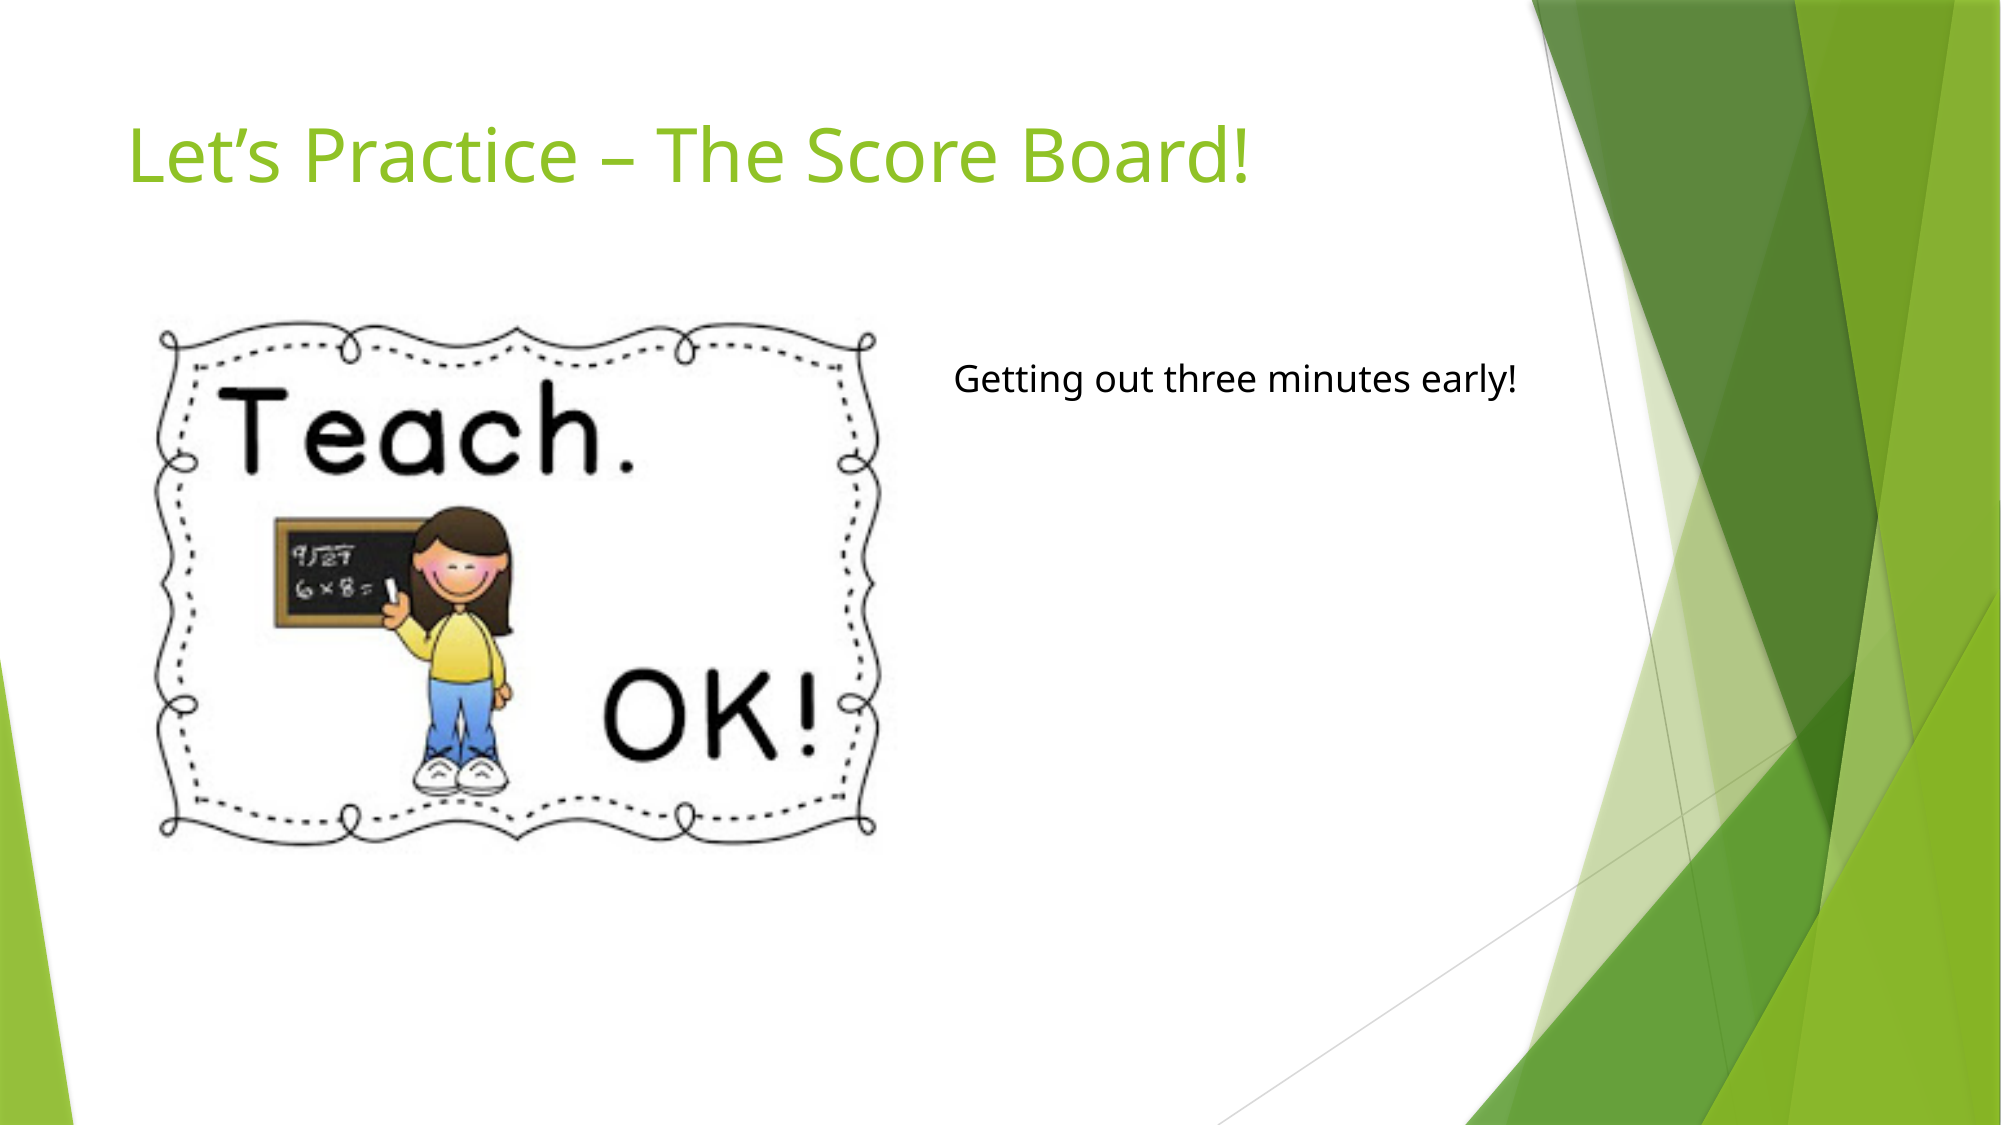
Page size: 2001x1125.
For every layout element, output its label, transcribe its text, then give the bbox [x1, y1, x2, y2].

text_box Getting out three minutes early! [943, 347, 1573, 407]
picture [110, 294, 940, 888]
title Let’s Practice – The Score Board! [111, 99, 1522, 317]
